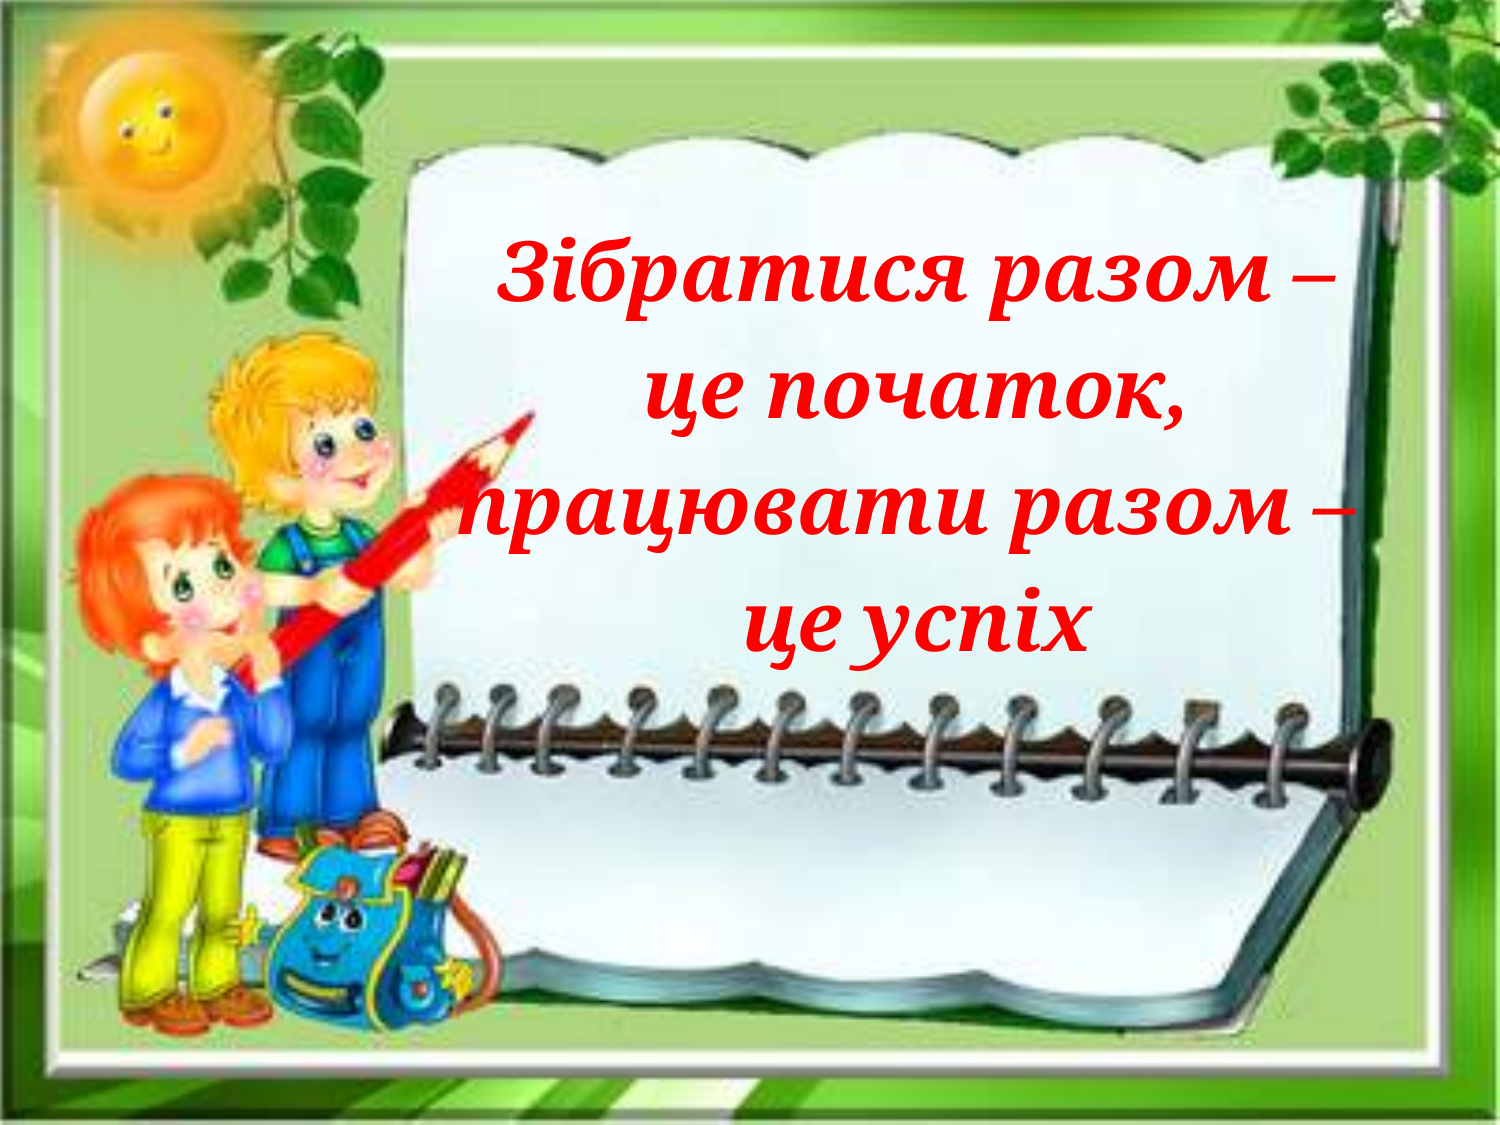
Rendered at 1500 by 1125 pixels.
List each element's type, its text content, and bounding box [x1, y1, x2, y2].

picture [0, 0, 1500, 1125]
list Зібратися разом – це початок, працювати разом – це успіх [421, 210, 1412, 715]
